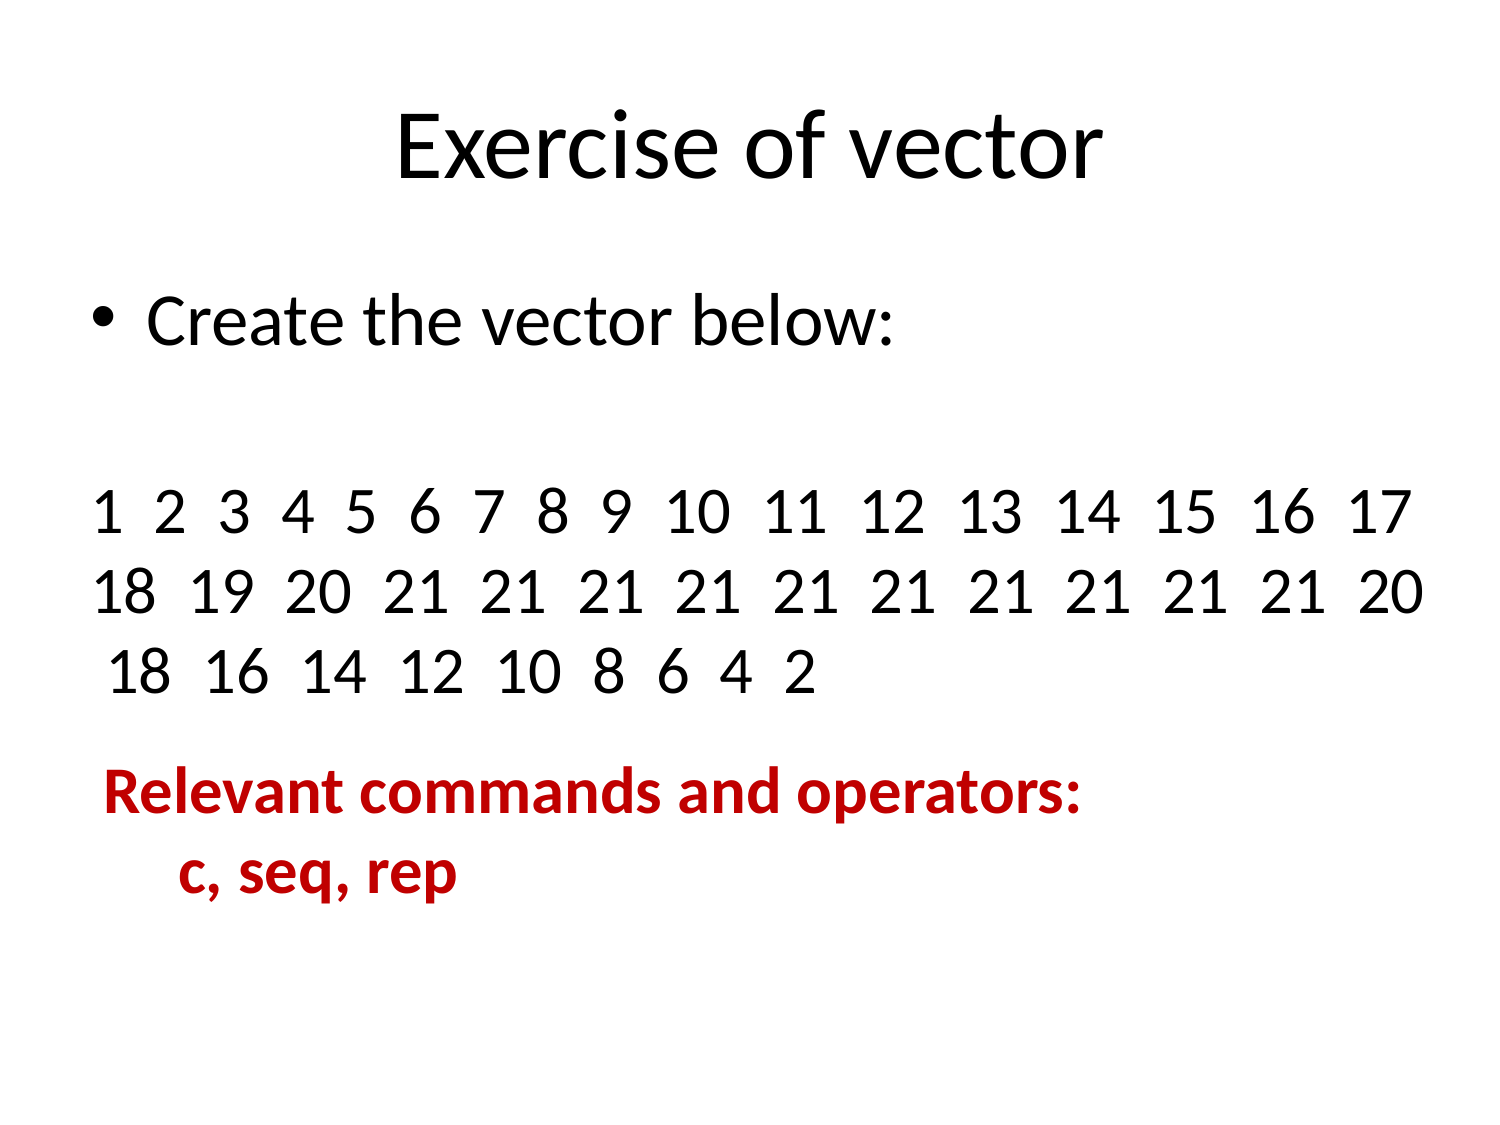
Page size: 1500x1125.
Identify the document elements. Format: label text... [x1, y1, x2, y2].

title Exercise of vector [75, 45, 1425, 233]
text_box Relevant commands and operators: c, seq, rep [88, 739, 1365, 915]
list Create the vector below: 1 2 3 4 5 6 7 8 9 10 11 12 13 14 15 16 17 18 19 20 21 21 21 21 21 21 21 21 21 21 20 18 16 14 12 10 8 6 4 2 [75, 262, 1447, 1005]
